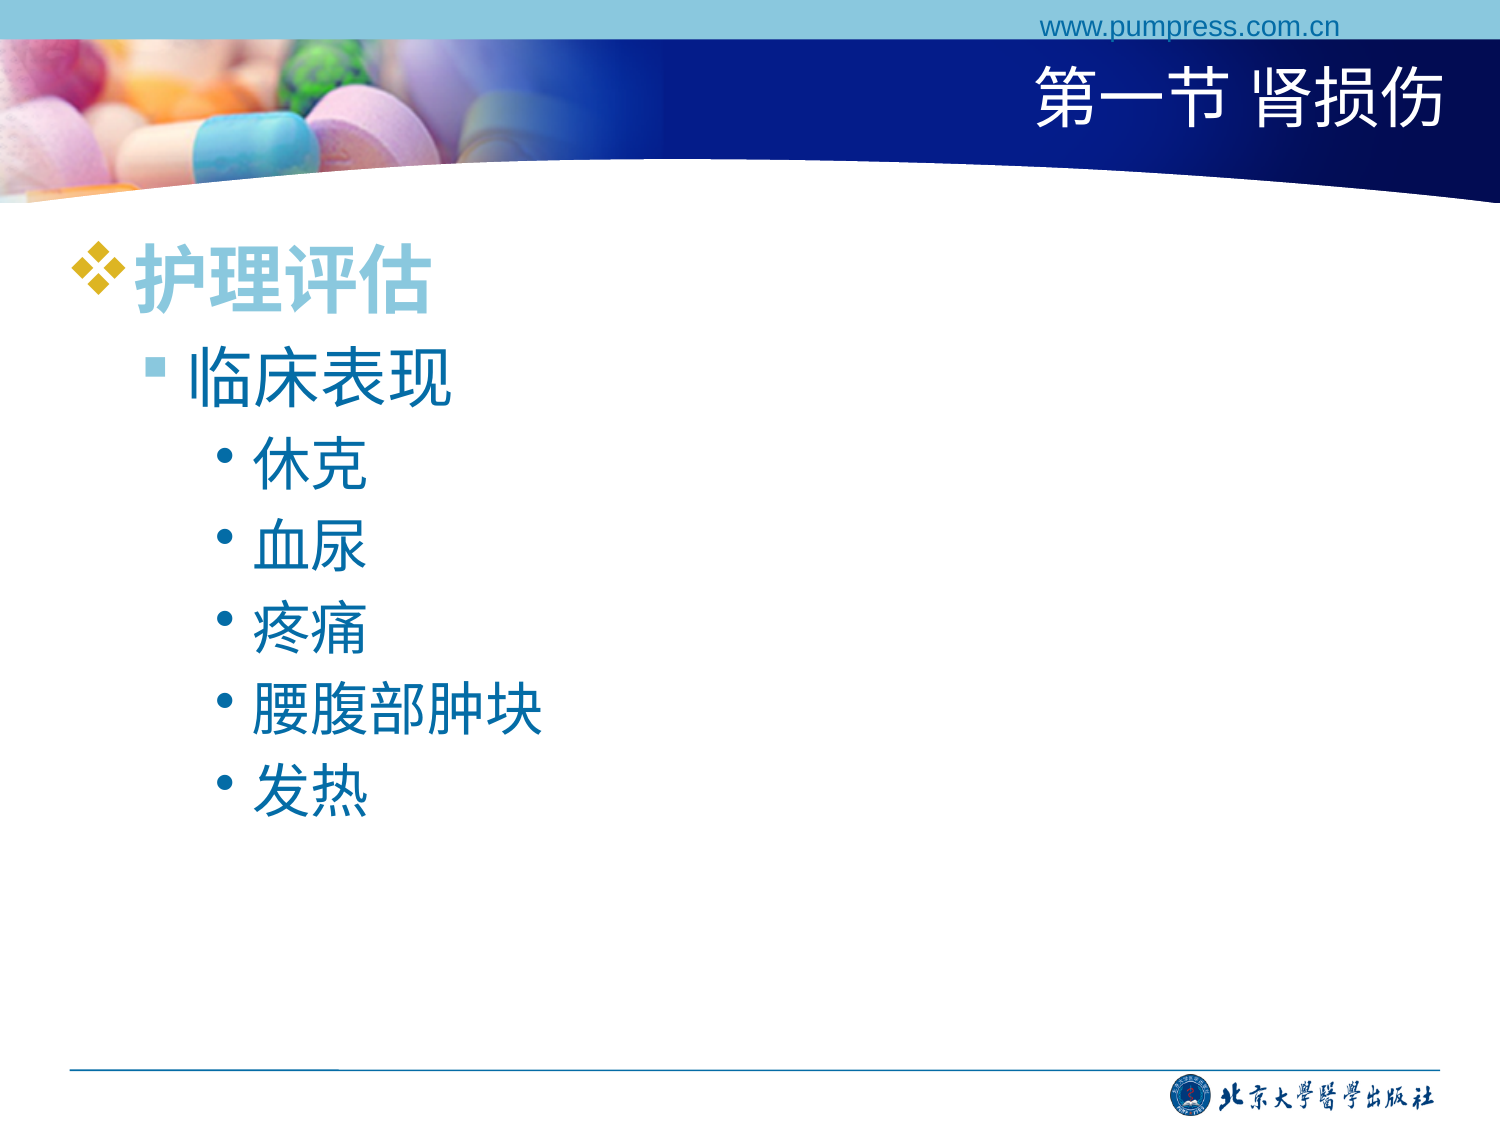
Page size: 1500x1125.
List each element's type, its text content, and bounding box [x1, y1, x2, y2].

slide_number www.pumpress.com.cn [1025, 0, 1463, 38]
title 第一节 肾损伤 [137, 49, 1463, 143]
picture [1170, 1074, 1436, 1118]
picture [0, 40, 1500, 203]
list 护理评估 临床表现 休克 血尿 疼痛 腰腹部肿块 发热 [49, 224, 1463, 1026]
